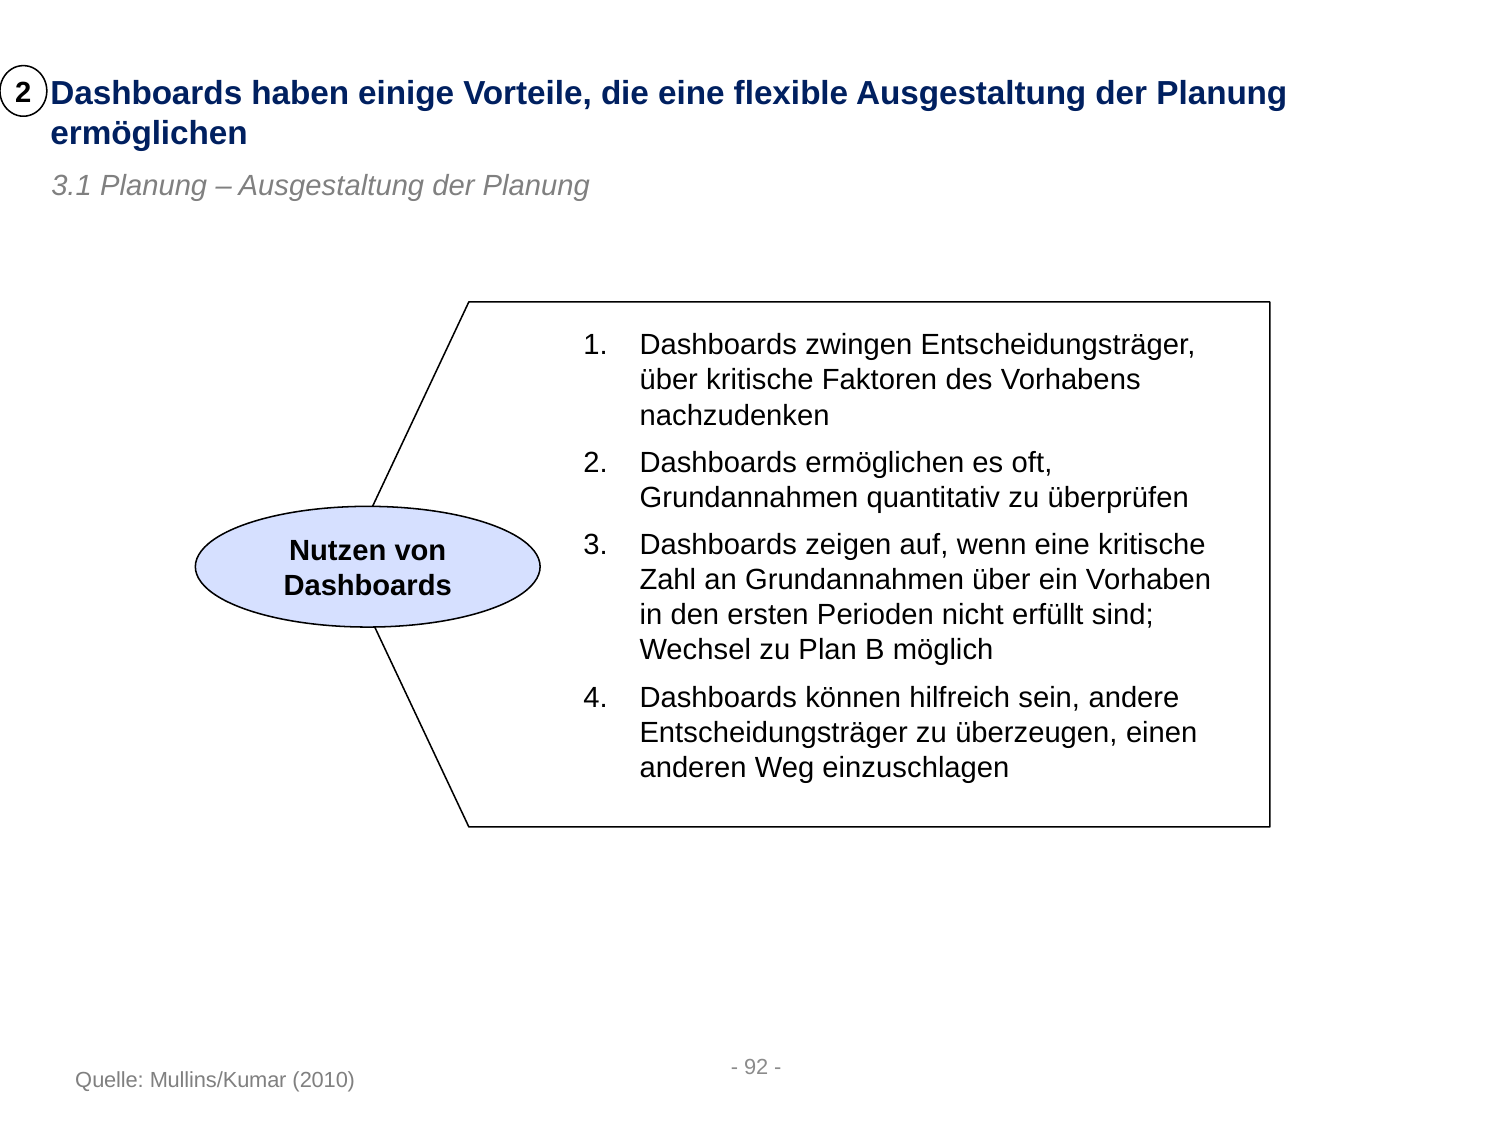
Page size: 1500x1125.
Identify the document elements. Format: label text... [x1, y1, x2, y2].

text_box 3.1 Planung – Ausgestaltung der Planung [36, 159, 606, 209]
text_box Dashboards zwingen Entscheidungsträger, über kritische Faktoren des Vorhabens nachzudenken Dashboards ermöglichen es oft, Grundannahmen quantitativ zu überprüfen Dashboards zeigen auf, wenn eine kritische Zahl an Grundannahmen über ein Vorhaben in den ersten Perioden nicht erfüllt sind; Wechsel zu Plan B möglich Dashboards können hilfreich sein, andere Entscheidungsträger zu überzeugen, einen anderen Weg einzuschlagen [568, 318, 1251, 873]
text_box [0, 65, 51, 118]
slide_number - 92 - [599, 1045, 913, 1093]
text_box Nutzen von Dashboards [195, 506, 541, 628]
text_box Quelle: Mullins/Kumar (2010) [60, 1058, 377, 1100]
text_box [372, 301, 1270, 827]
text_box Dashboards haben einige Vorteile, die eine flexible Ausgestaltung der Planung ermöglichen [35, 63, 1433, 159]
